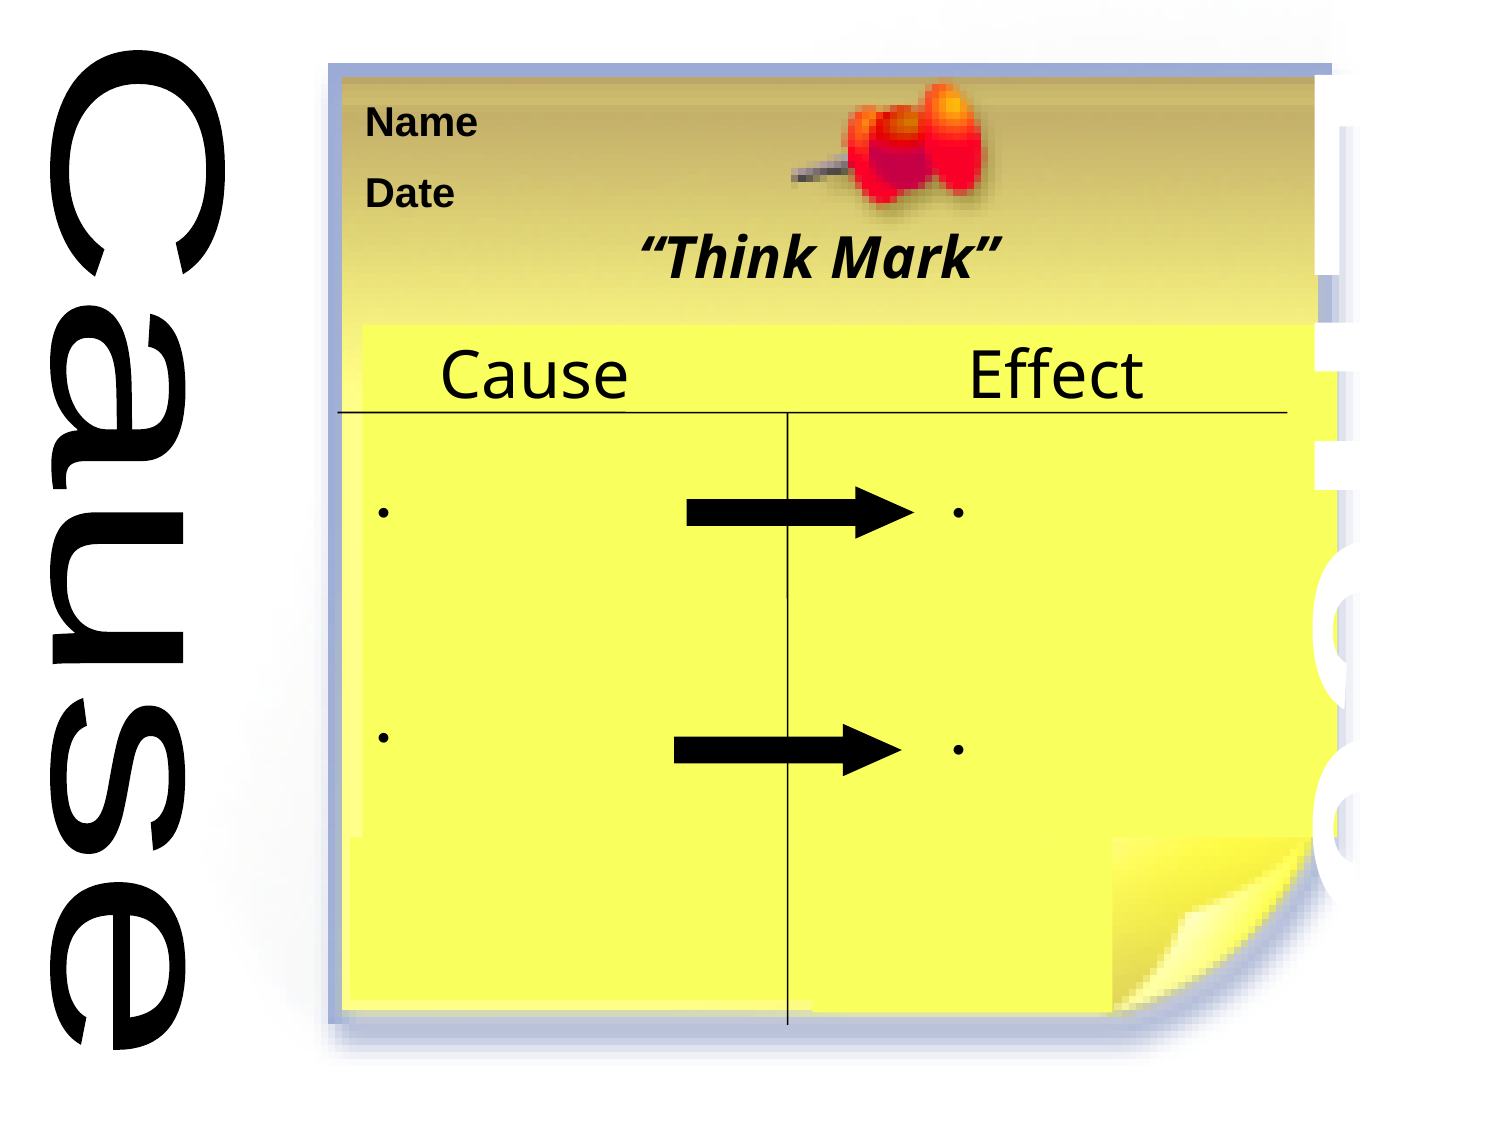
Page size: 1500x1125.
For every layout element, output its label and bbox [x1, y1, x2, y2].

picture [174, 0, 1438, 1125]
